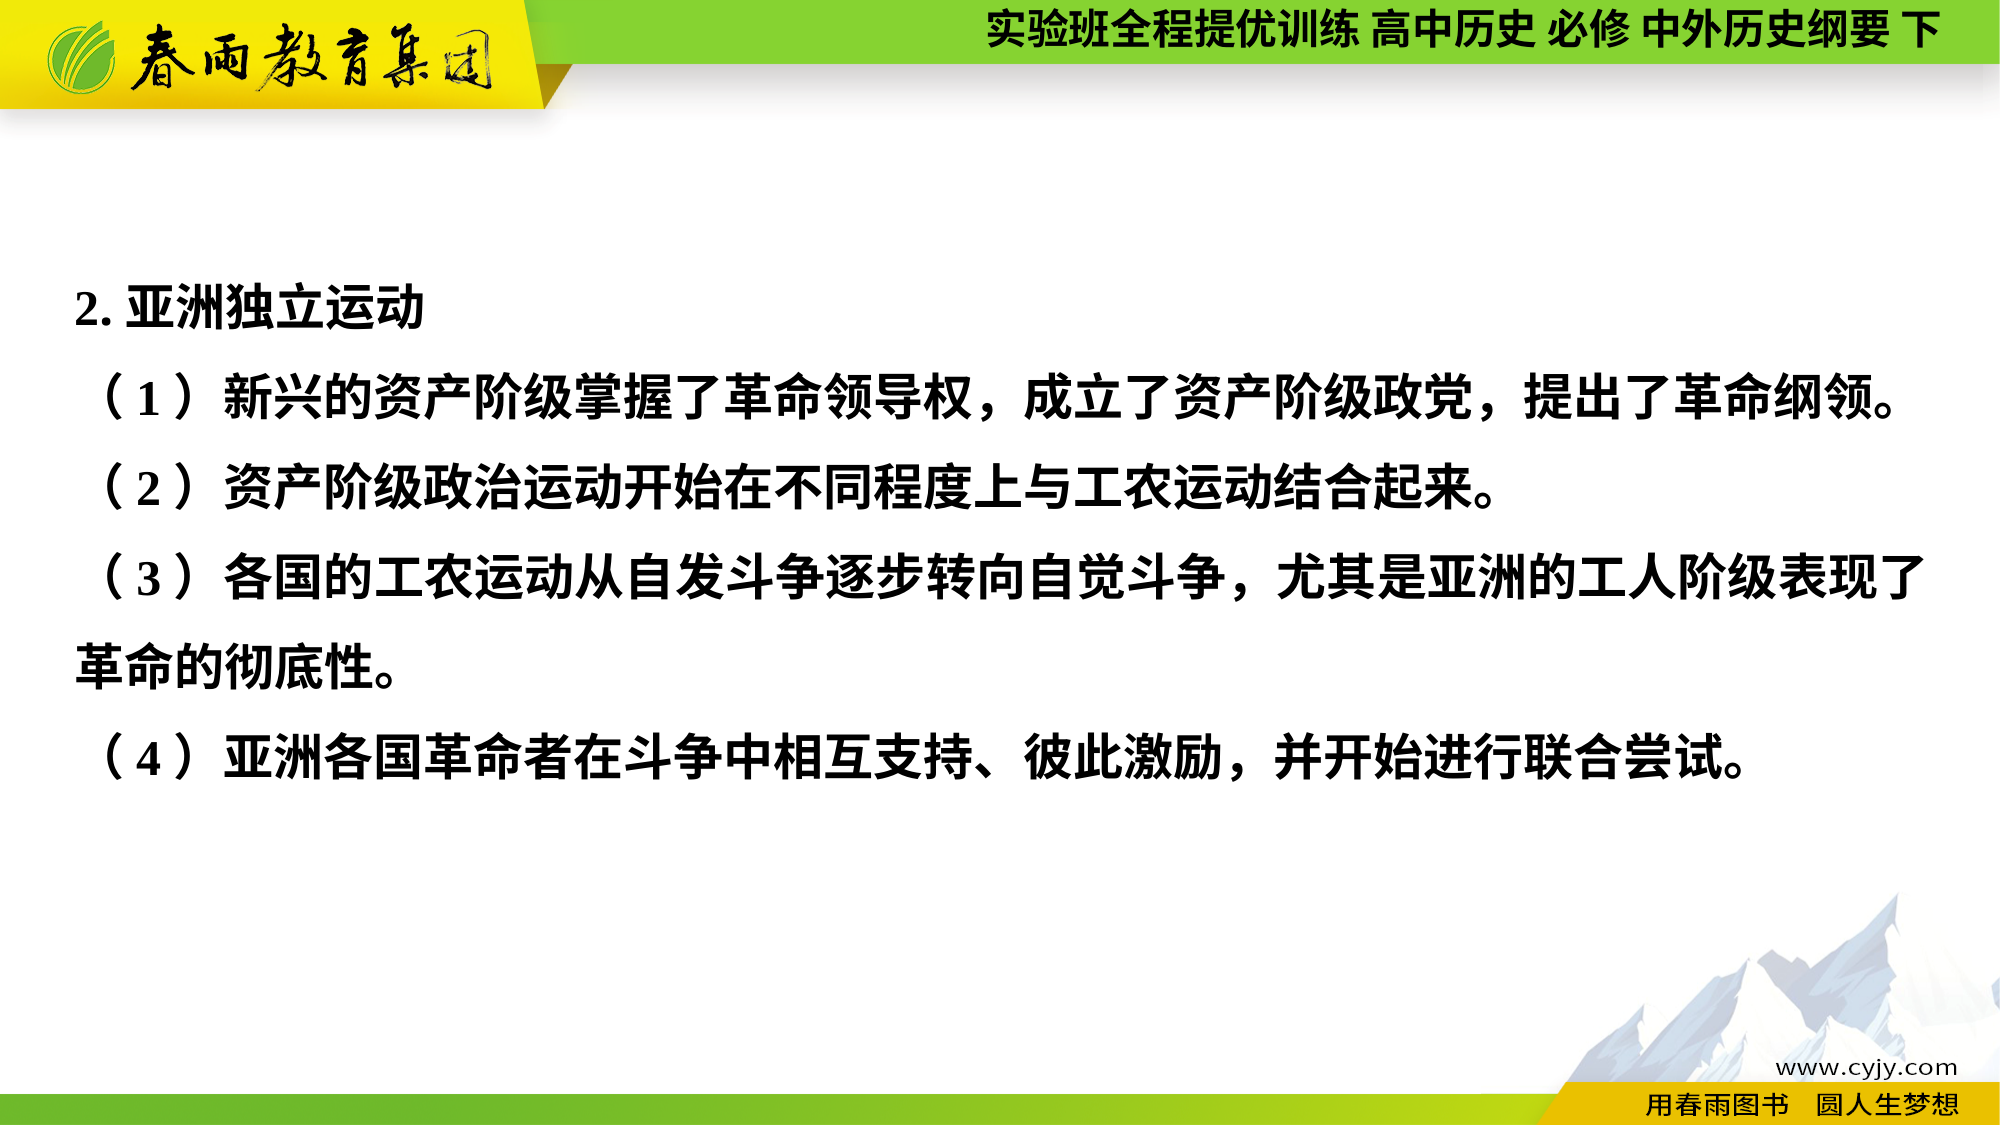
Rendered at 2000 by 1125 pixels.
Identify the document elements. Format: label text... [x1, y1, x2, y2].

picture [0, 0, 2000, 1125]
list 2.亚洲独立运动 （1）新兴的资产阶级掌握了革命领导权，成立了资产阶级政党，提出了革命纲领。 （2）资产阶级政治运动开始在不同程度上与工农运动结合起来。 （3）各国的工农运动从自发斗争逐步转向自觉斗争，尤其是亚洲的工人阶级表现了革命的彻底性。 （4）亚洲各国革命者在斗争中相互支持、彼此激励，并开始进行联合尝试。 [59, 237, 1944, 787]
